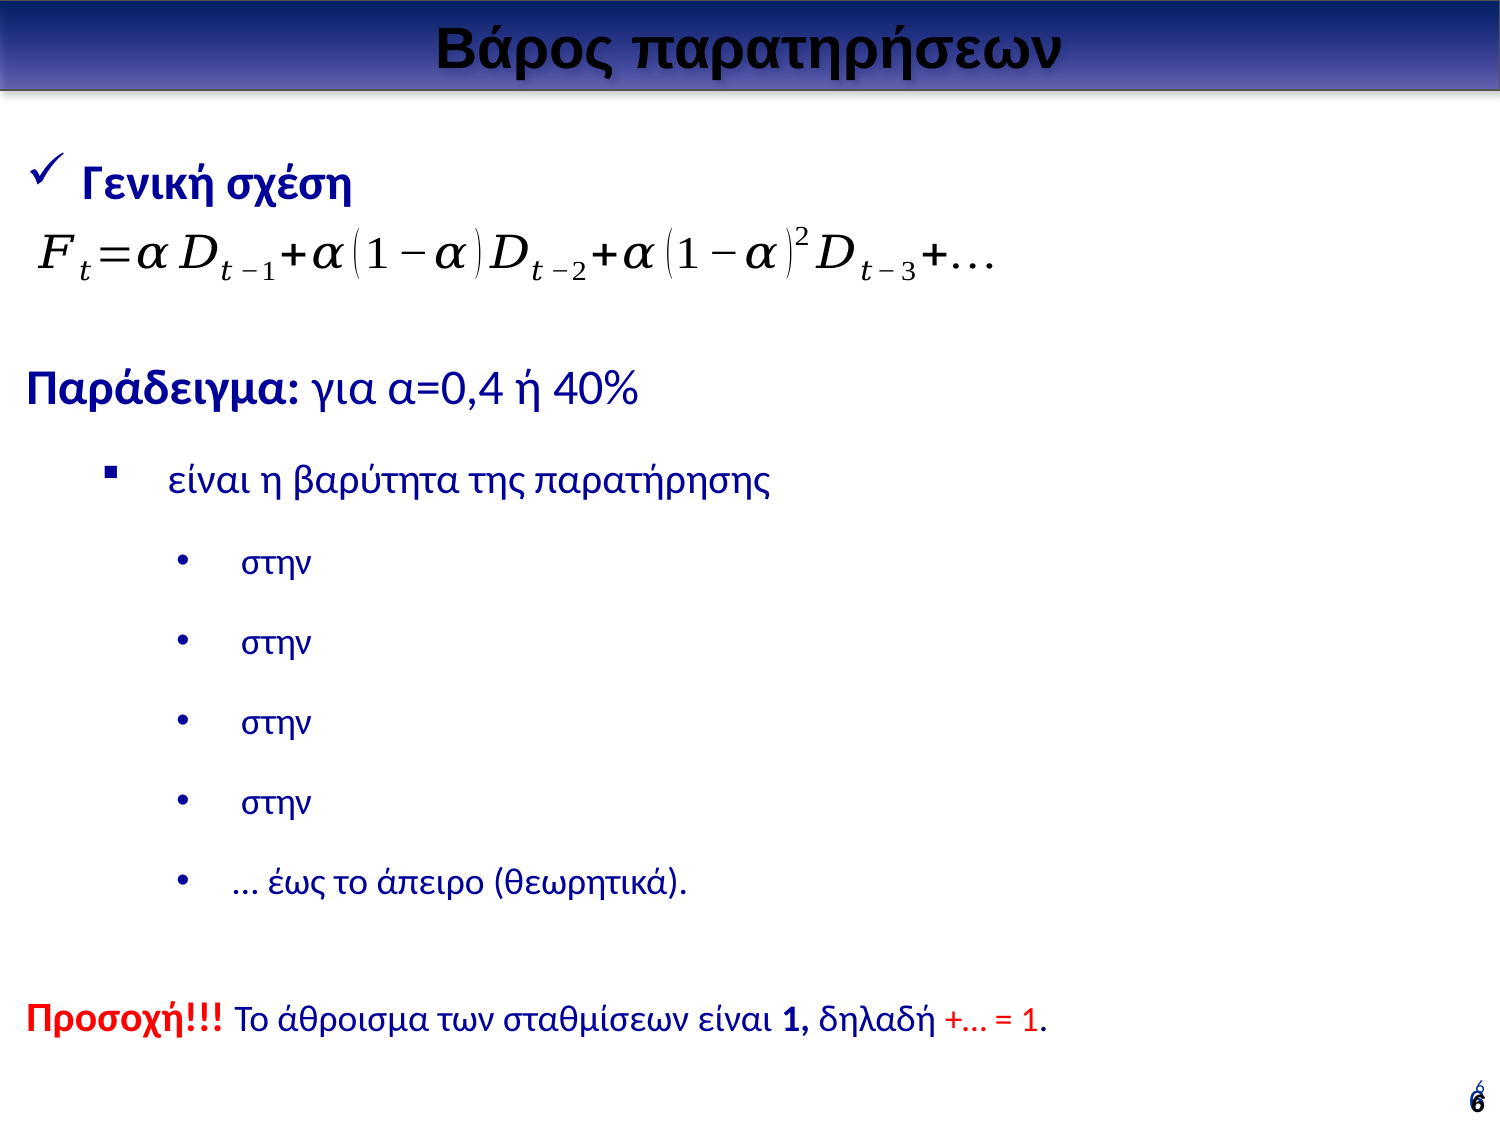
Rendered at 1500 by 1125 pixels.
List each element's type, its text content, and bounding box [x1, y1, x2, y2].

text_box 6 [1424, 1079, 1500, 1125]
text_box Βάρος παρατηρήσεων [0, 0, 1500, 90]
text_box 6 [1149, 1046, 1500, 1125]
